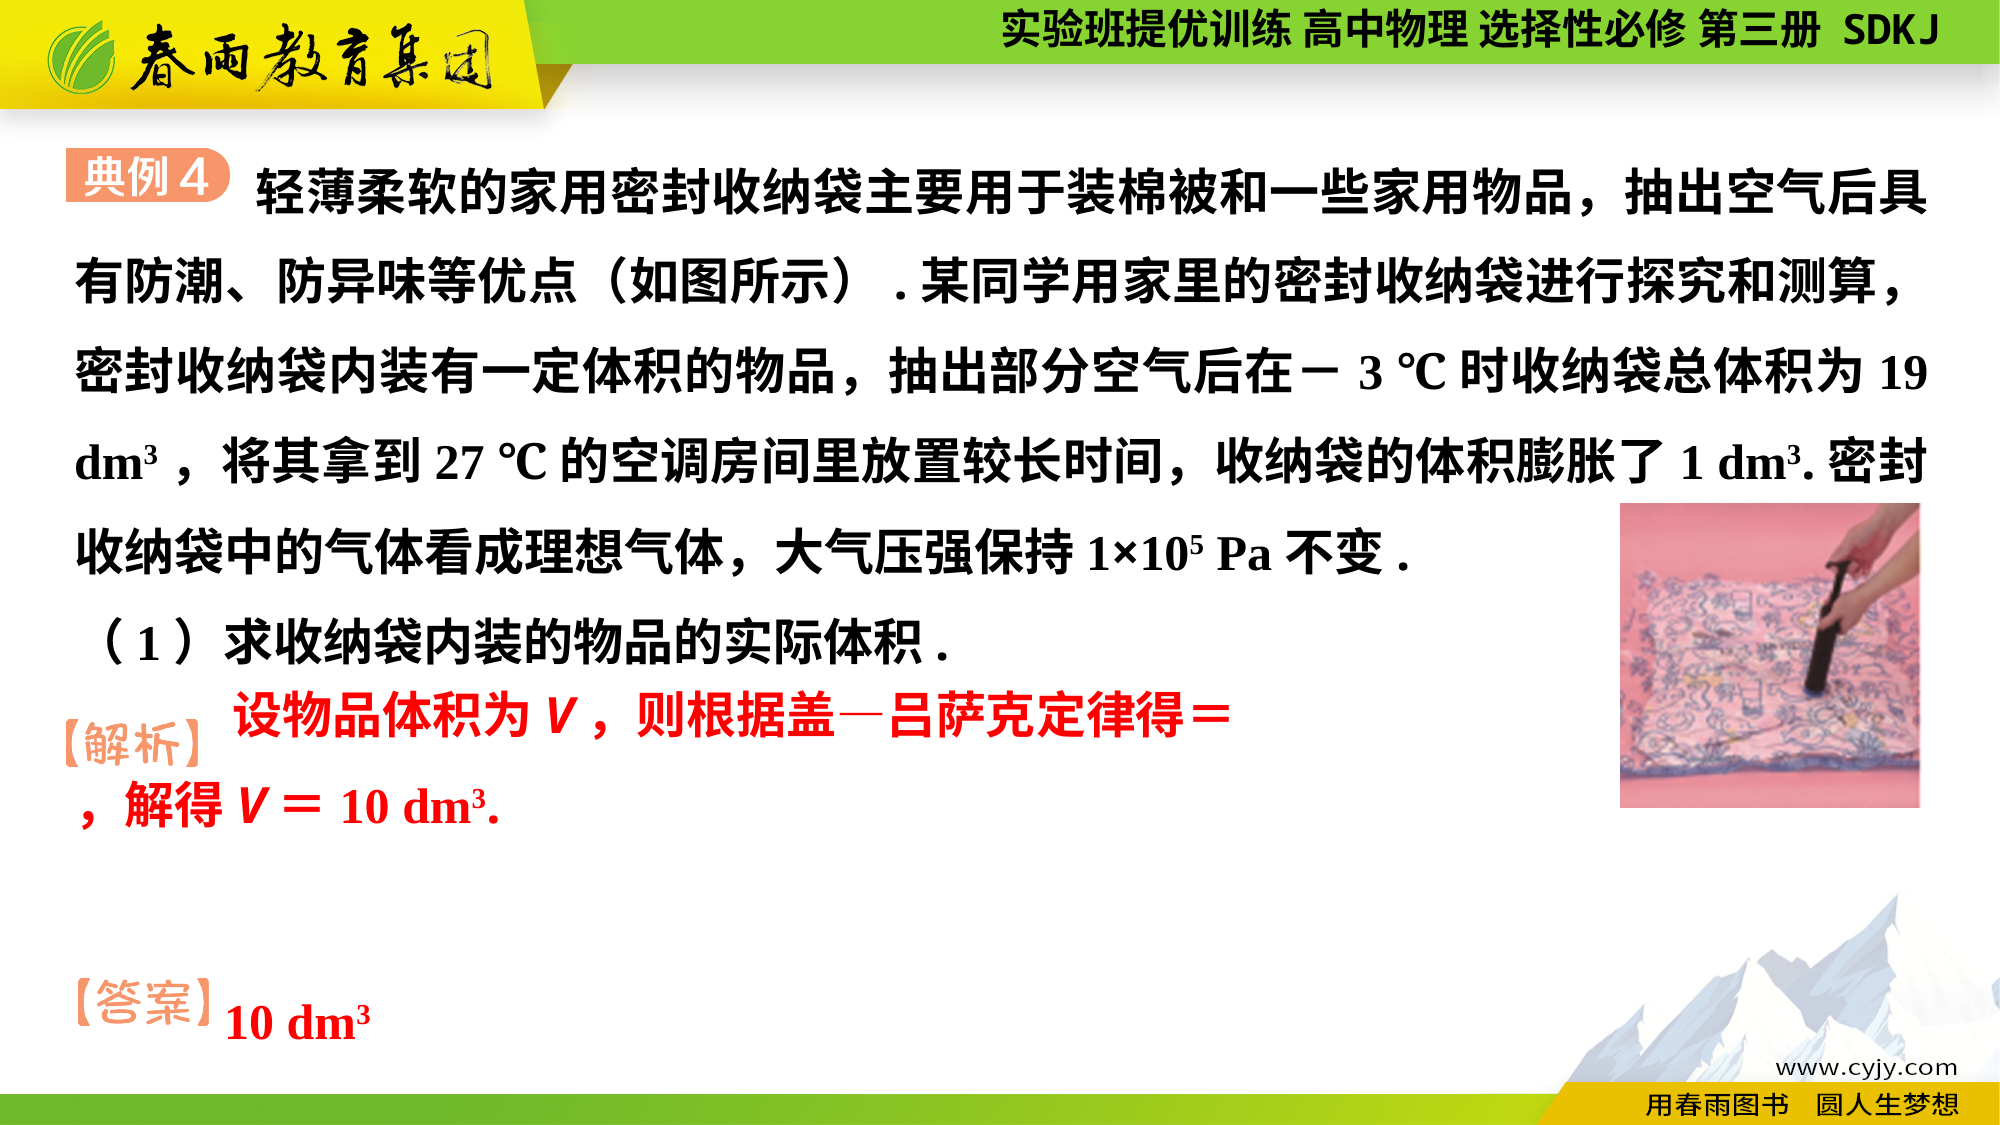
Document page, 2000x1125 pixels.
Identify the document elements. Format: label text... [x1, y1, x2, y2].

text_box 10 dm3 [59, 952, 1944, 1058]
list 轻薄柔软的家用密封收纳袋主要用于装棉被和一些家用物品，抽出空气后具有防潮、防异味等优点（如图所示）.某同学用家里的密封收纳袋进行探究和测算，密封收纳袋内装有一定体积的物品，抽出部分空气后在－3 ℃时收纳袋总体积为19 dm3，将其拿到27 ℃的空调房间里放置较长时间，收纳袋的体积膨胀了1 dm3.密封收纳袋中的气体看成理想气体，大气压强保持1×105 Pa不变. （1）求收纳袋内装的物品的实际体积. [59, 122, 1944, 683]
picture [0, 0, 2000, 1125]
